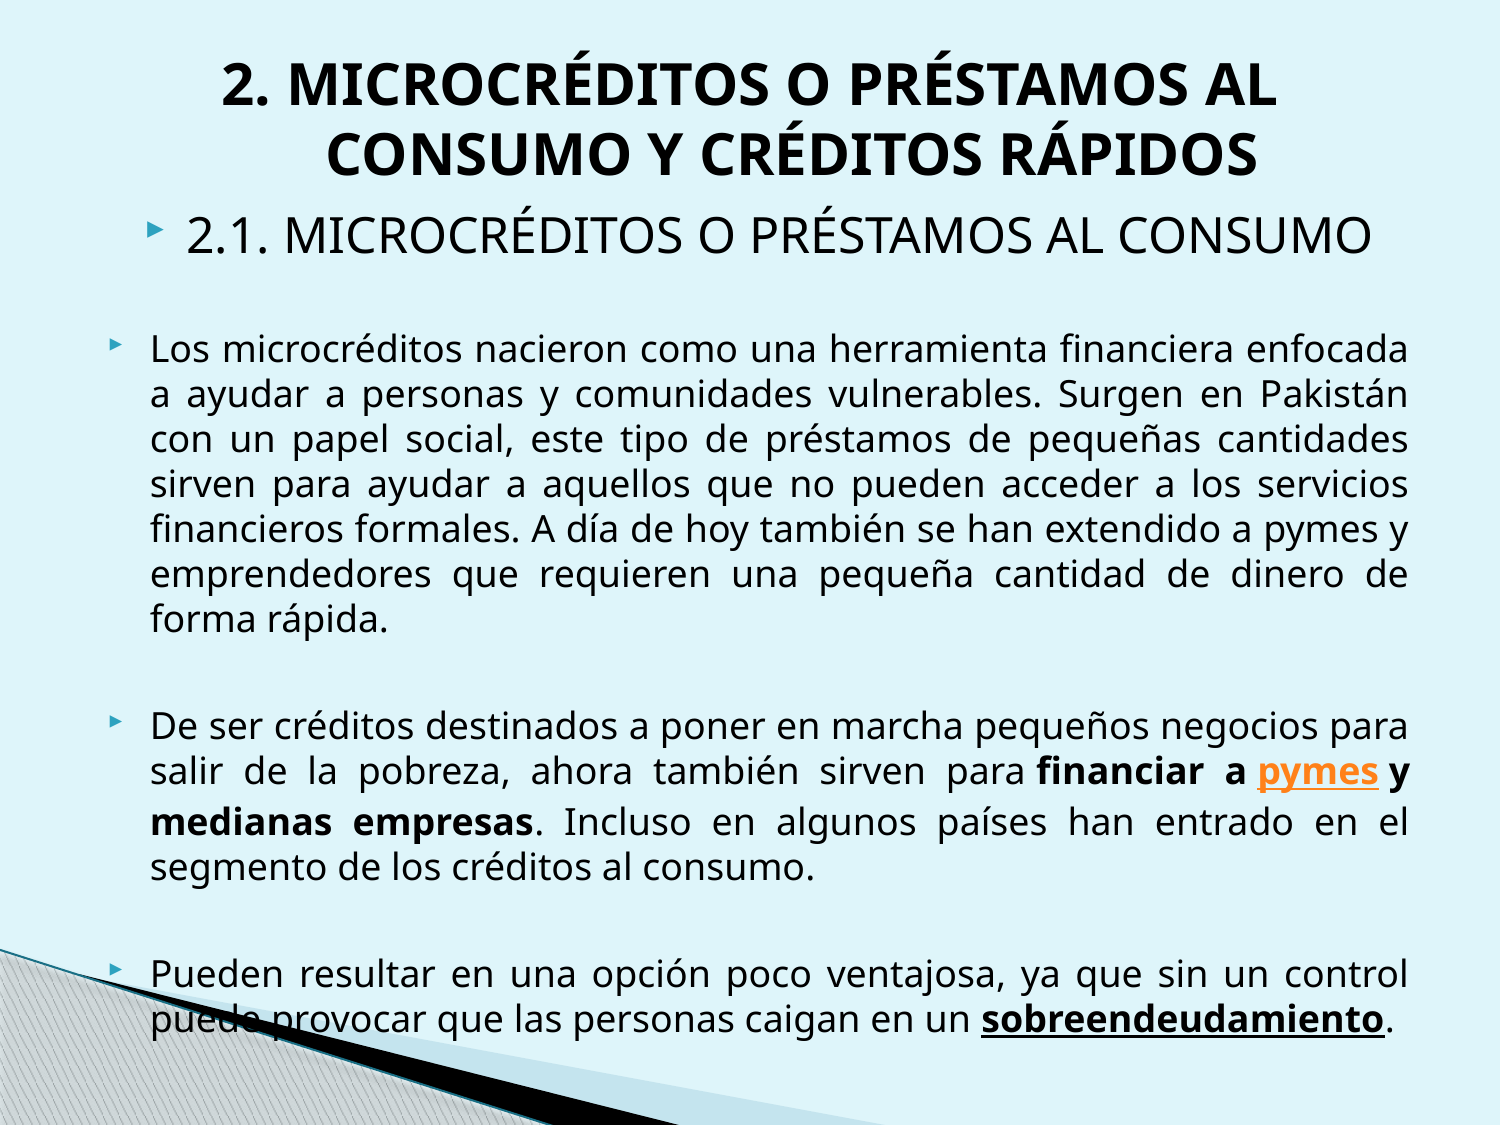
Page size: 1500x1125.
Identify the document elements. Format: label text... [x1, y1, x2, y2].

title 2. MICROCRÉDITOS O PRÉSTAMOS AL CONSUMO Y CRÉDITOS RÁPIDOS [75, 23, 1425, 211]
list 2.1. MICROCRÉDITOS O PRÉSTAMOS AL CONSUMO Los microcréditos nacieron como una herramienta financiera enfocada a ayudar a personas y comunidades vulnerables. Surgen en Pakistán con un papel social, este tipo de préstamos de pequeñas cantidades sirven para ayudar a aquellos que no pueden acceder a los servicios financieros formales. A día de hoy también se han extendido a pymes y emprendedores que requieren una pequeña cantidad de dinero de forma rápida. De ser créditos destinados a poner en marcha pequeños negocios para salir de la pobreza, ahora también sirven para financiar a pymes y medianas empresas. Incluso en algunos países han entrado en el segmento de los créditos al consumo. Pueden resultar en una opción poco ventajosa, ya que sin un control puede provocar que las personas caigan en un sobreendeudamiento. [75, 211, 1425, 1125]
